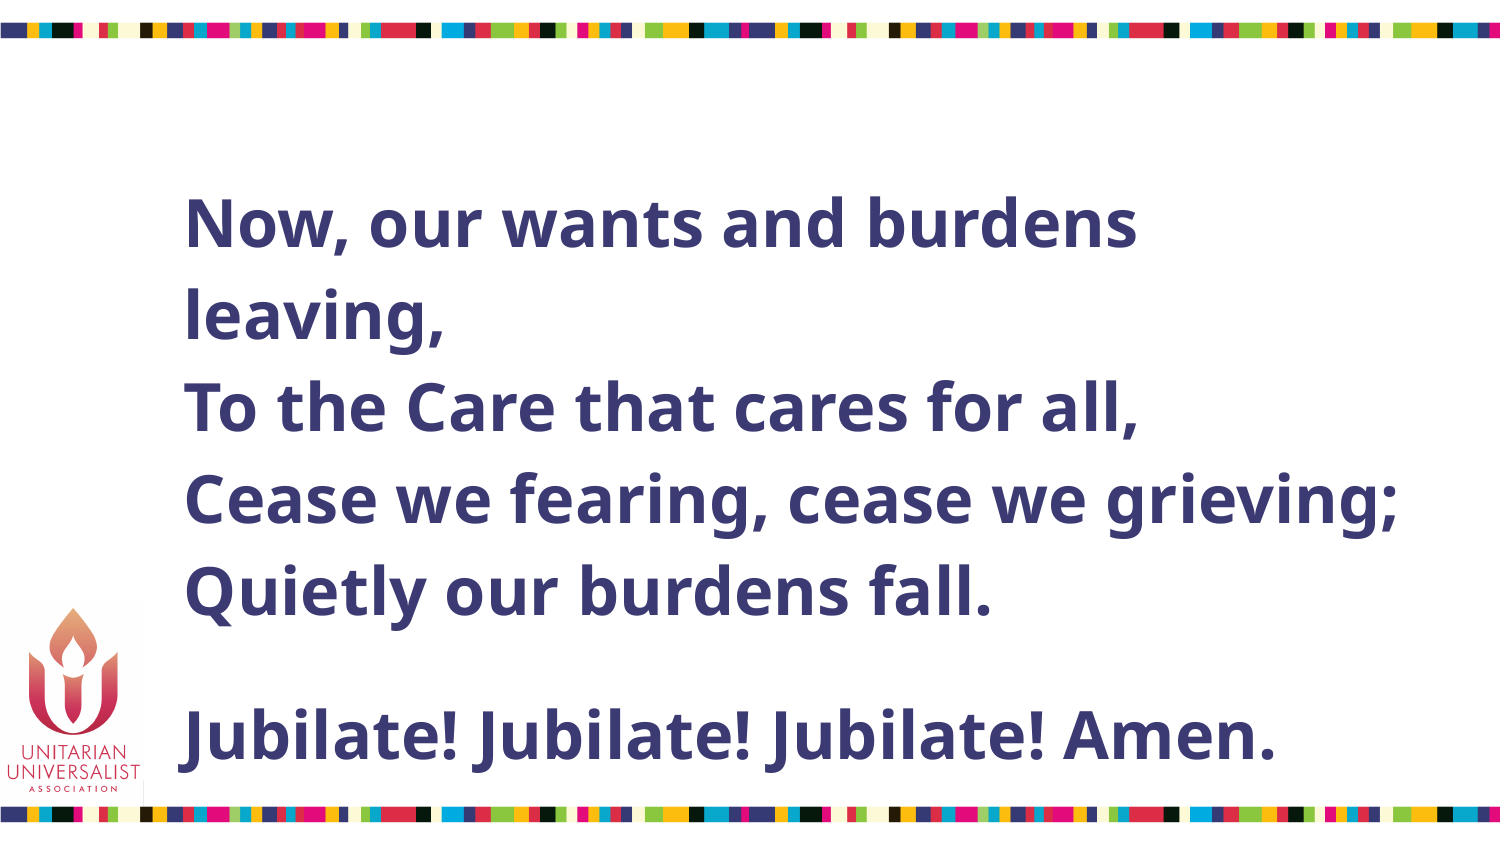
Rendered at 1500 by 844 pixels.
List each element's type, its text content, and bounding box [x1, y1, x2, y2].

picture [0, 600, 1500, 824]
text_box Now, our wants and burdens leaving, To the Care that cares for all, Cease we fearing, cease we grieving; Quietly our burdens fall. Jubilate! Jubilate! Jubilate! Amen. [168, 154, 1421, 788]
picture [0, 22, 1500, 40]
